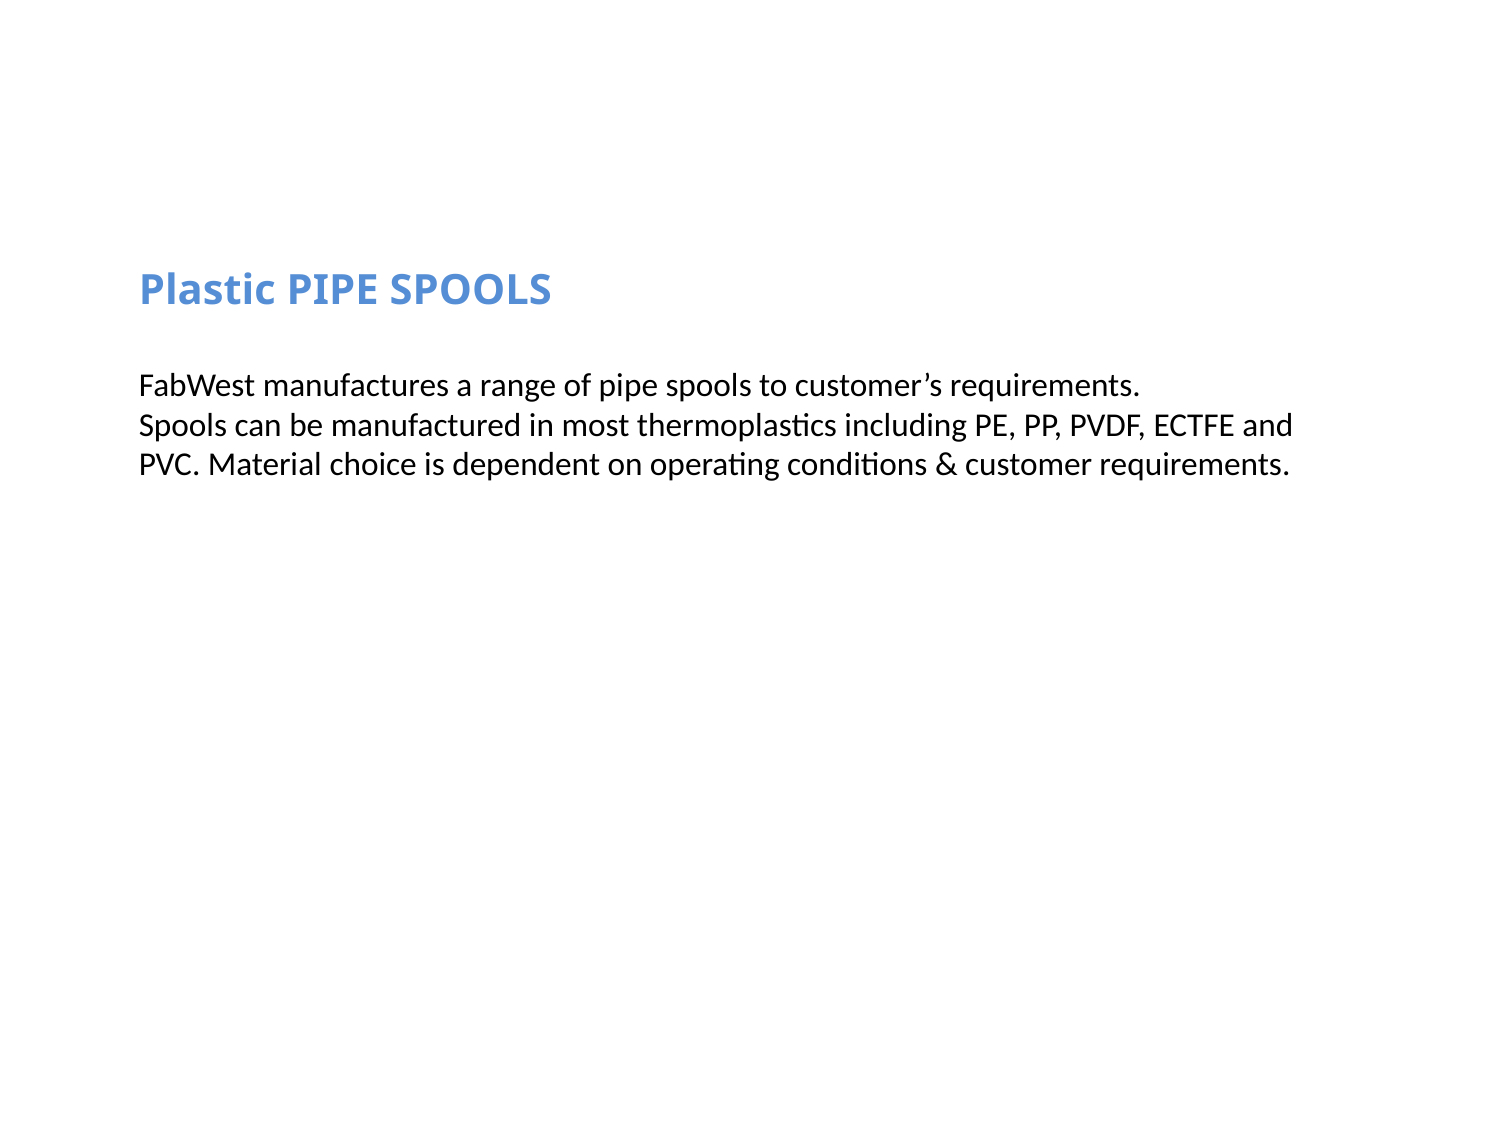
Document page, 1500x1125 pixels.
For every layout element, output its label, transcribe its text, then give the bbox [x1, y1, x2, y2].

text_box Plastic PIPE SPOOLS FabWest manufactures a range of pipe spools to customer’s requirements. Spools can be manufactured in most thermoplastics including PE, PP, PVDF, ECTFE and PVC. Material choice is dependent on operating conditions & customer requirements. [123, 255, 1376, 490]
